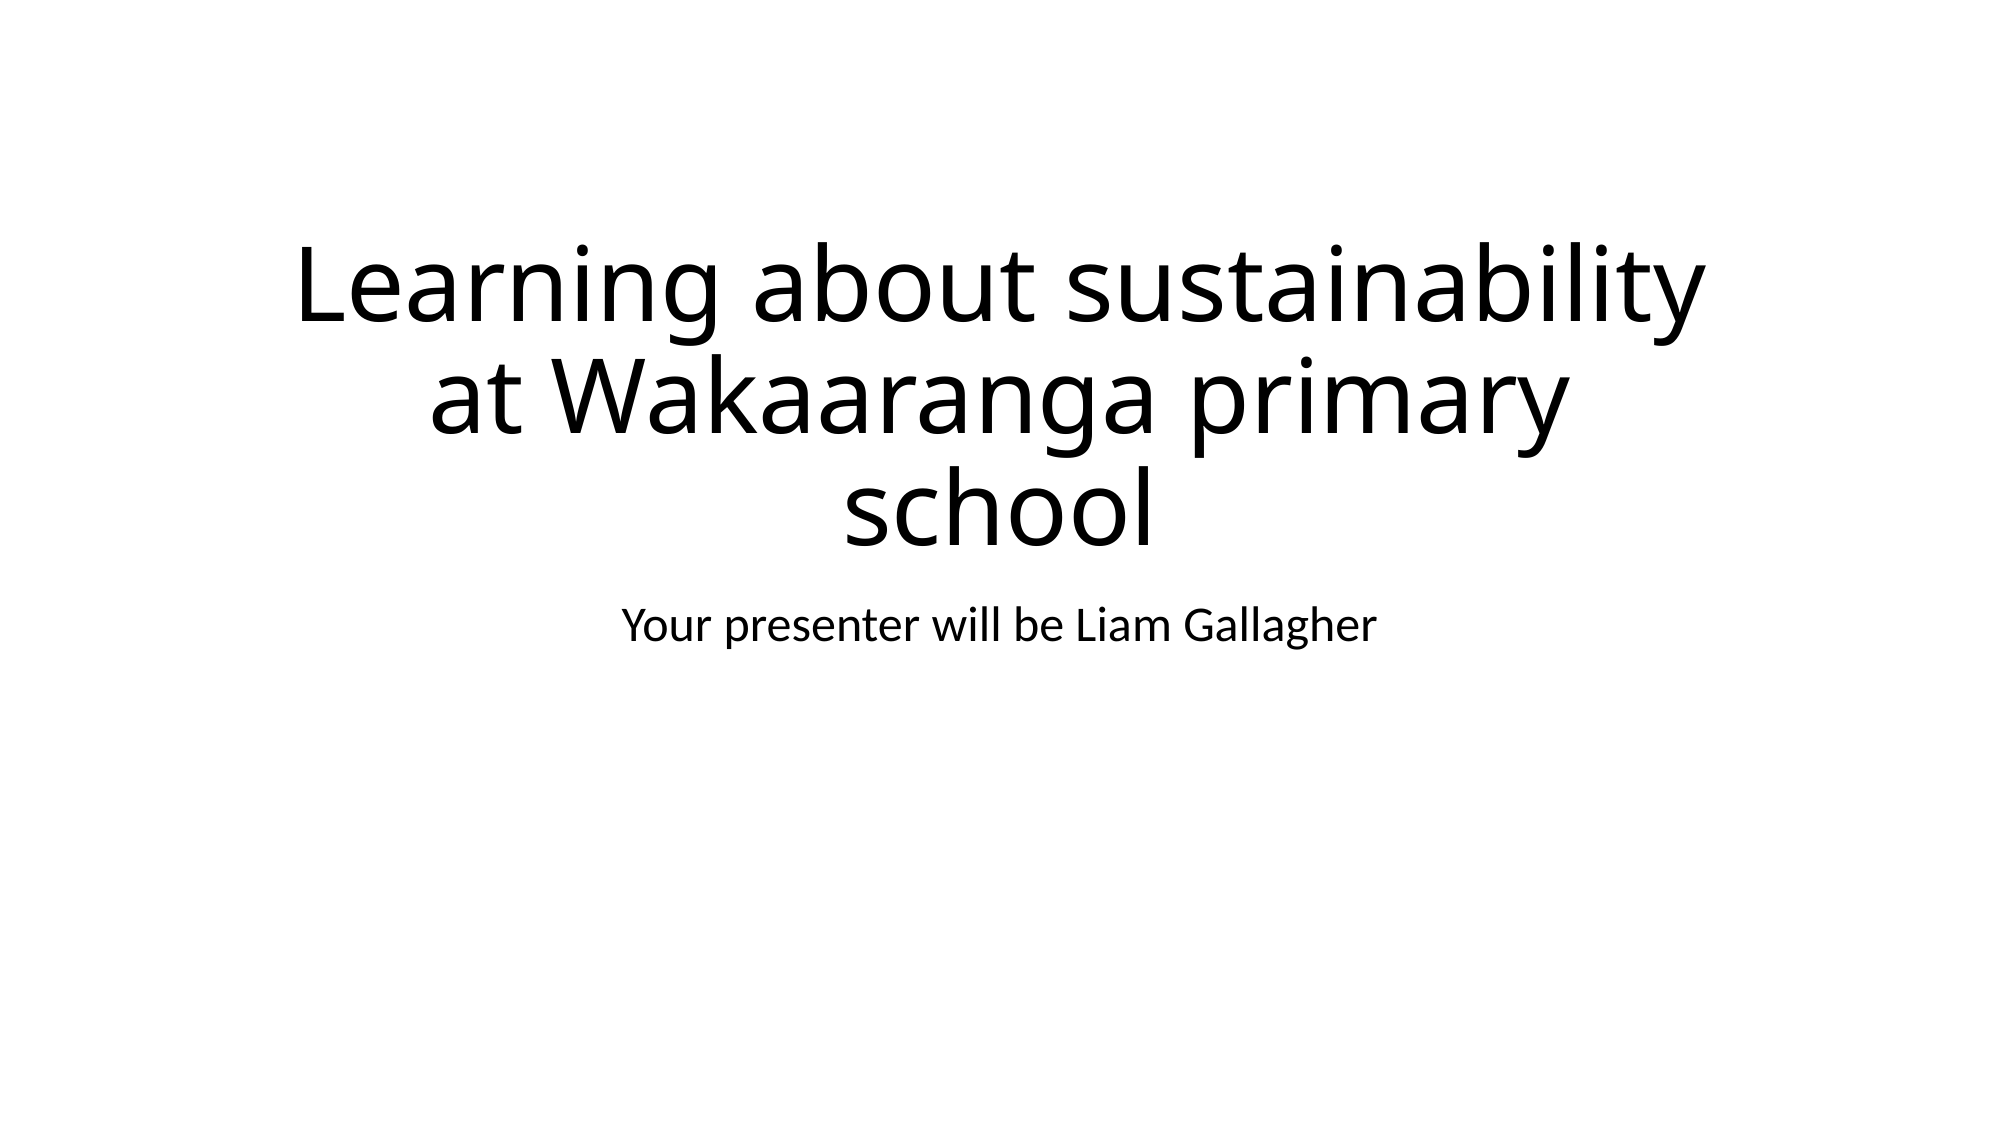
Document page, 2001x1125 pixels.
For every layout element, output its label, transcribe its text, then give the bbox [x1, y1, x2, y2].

title Learning about sustainability at Wakaaranga primary school [249, 184, 1750, 576]
subtitle Your presenter will be Liam Gallagher [249, 590, 1750, 863]
